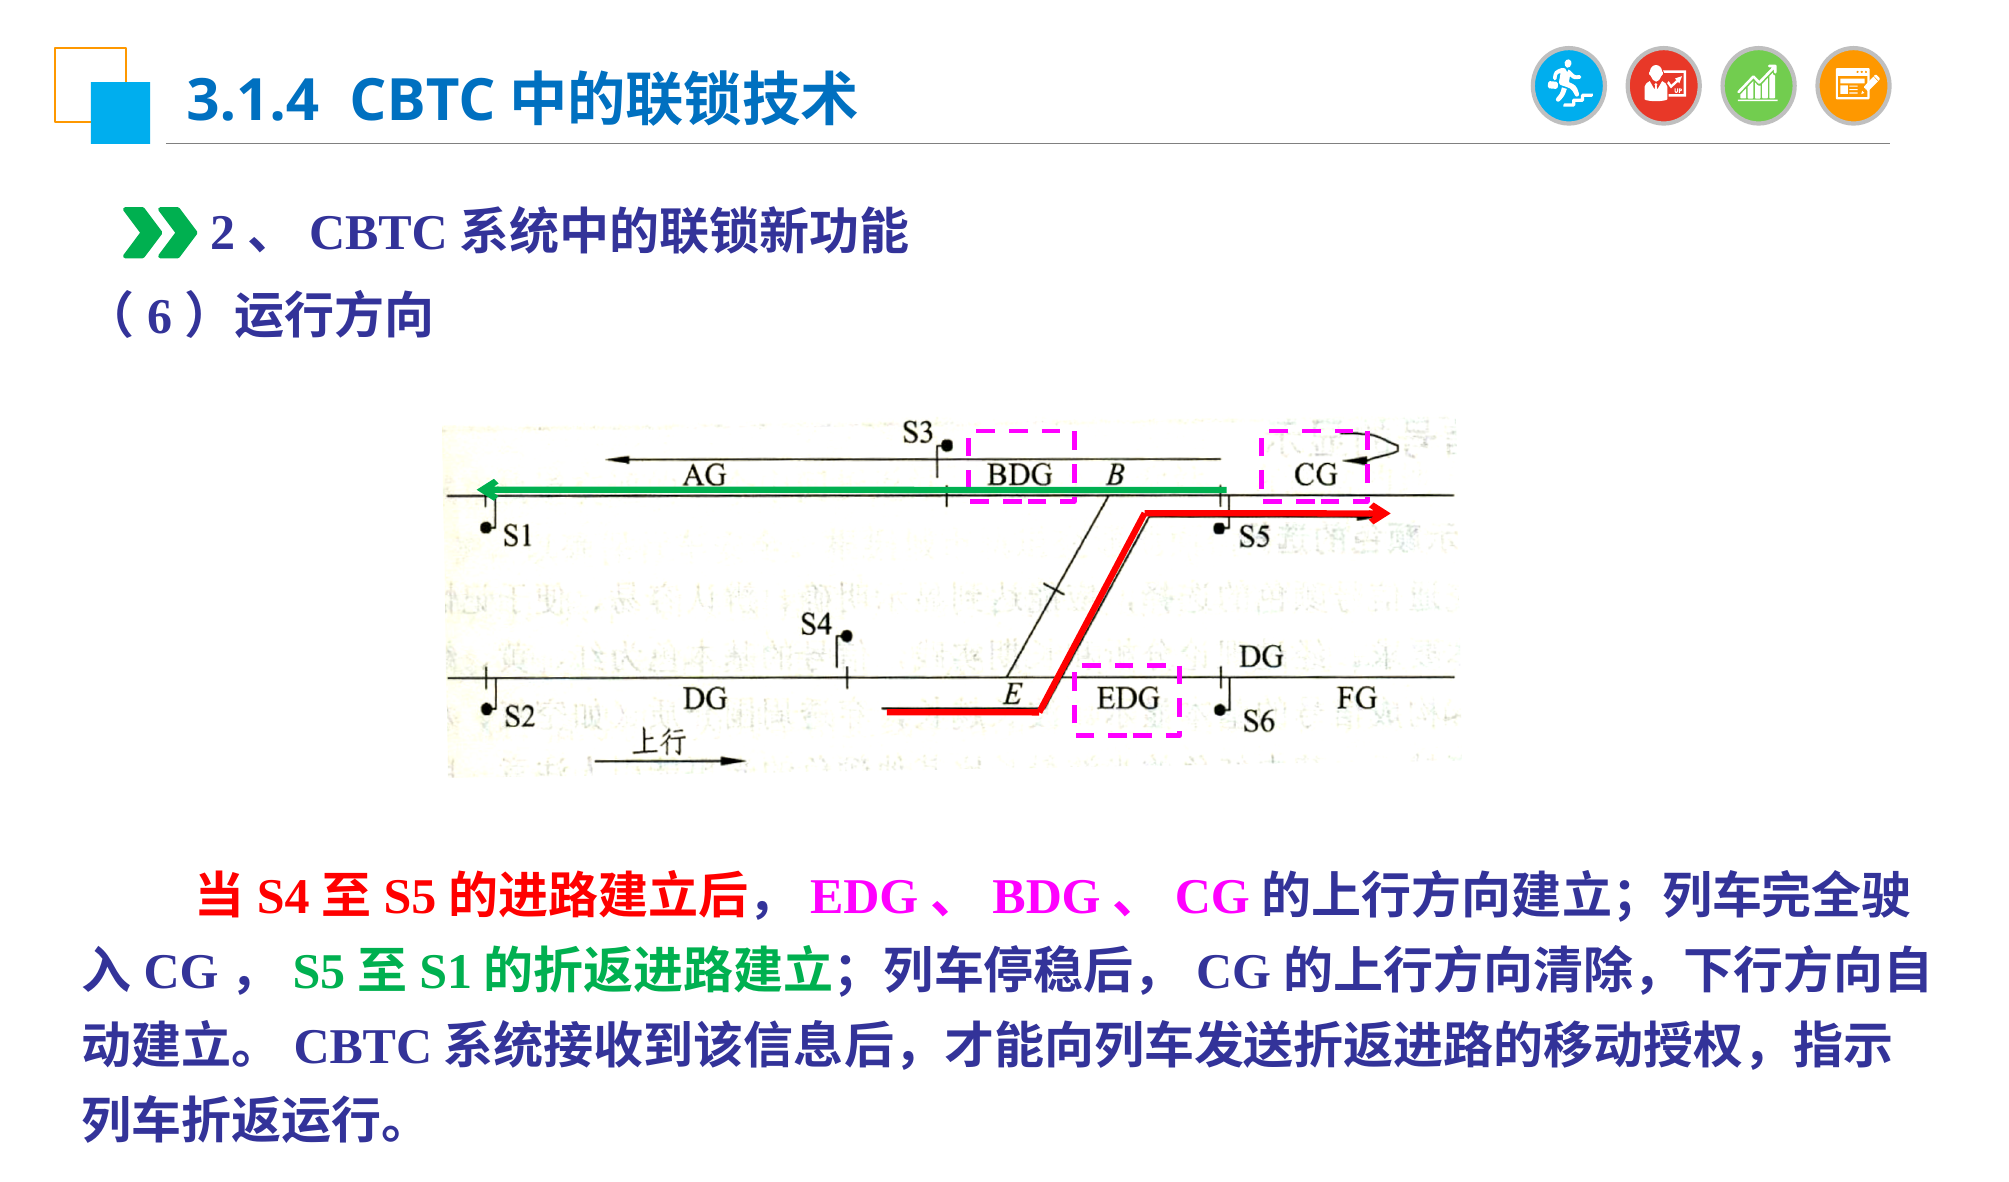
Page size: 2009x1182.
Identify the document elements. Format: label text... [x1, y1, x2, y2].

picture [443, 408, 1461, 777]
text_box 当S4至S5的进路建立后，EDG、BDG、CG的上行方向建立；列车完全驶入CG，S5至S1的折返进路建立；列车停稳后，CG的上行方向清除，下行方向自动建立。CBTC系统接收到该信息后，才能向列车发送折返进路的移动授权，指示列车折返运行。 [66, 840, 1954, 1156]
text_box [968, 430, 1368, 737]
text_box 3.1.4 CBTC中的联锁技术 [165, 51, 880, 142]
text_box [1371, 512, 1391, 713]
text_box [886, 512, 963, 713]
text_box （6）运行方向 [70, 275, 1430, 351]
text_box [124, 191, 970, 269]
